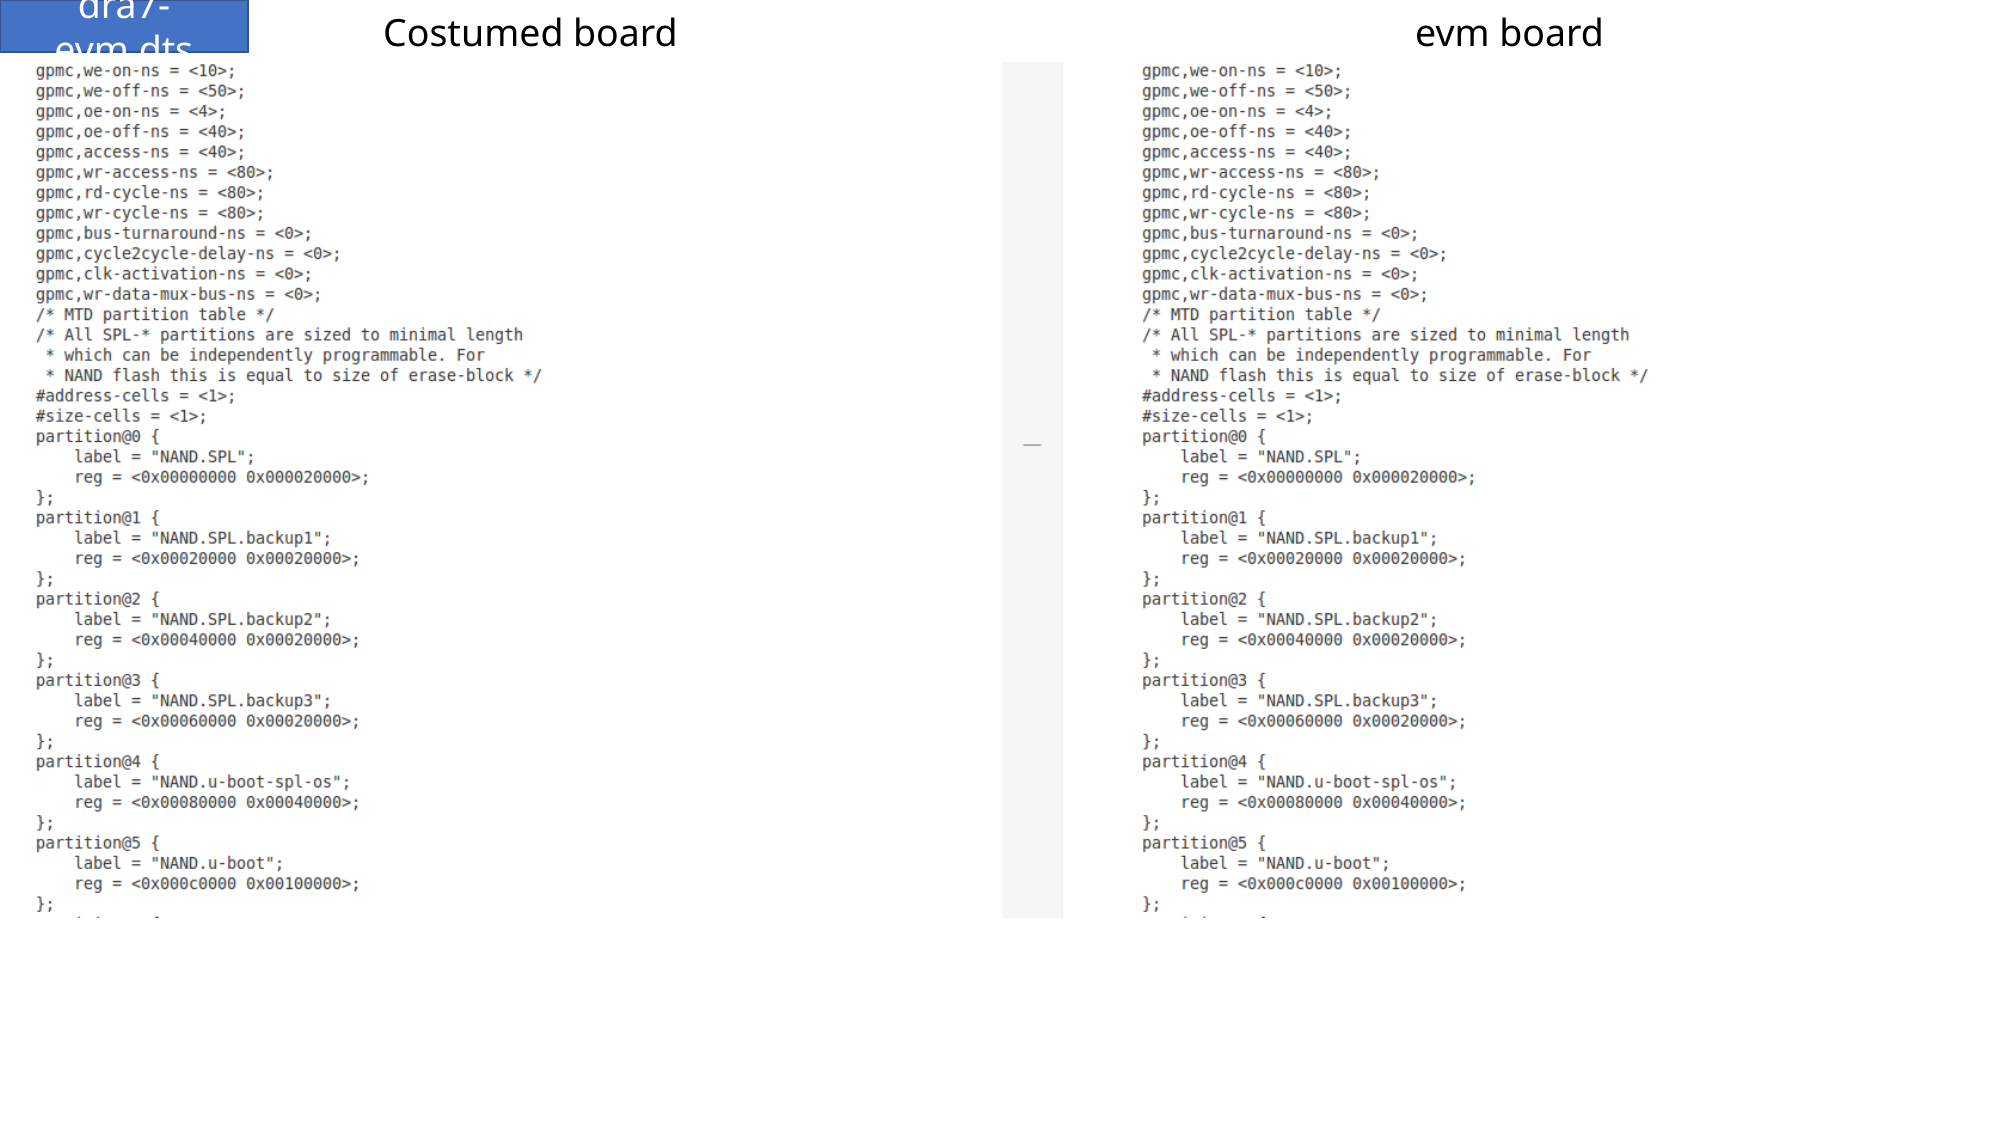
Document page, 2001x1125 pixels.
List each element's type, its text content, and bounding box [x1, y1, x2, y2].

text_box evm board [1400, 1, 1742, 62]
text_box Costumed board [368, 1, 710, 62]
text_box dra7-evm.dts [0, 0, 249, 53]
picture [0, 62, 2000, 918]
